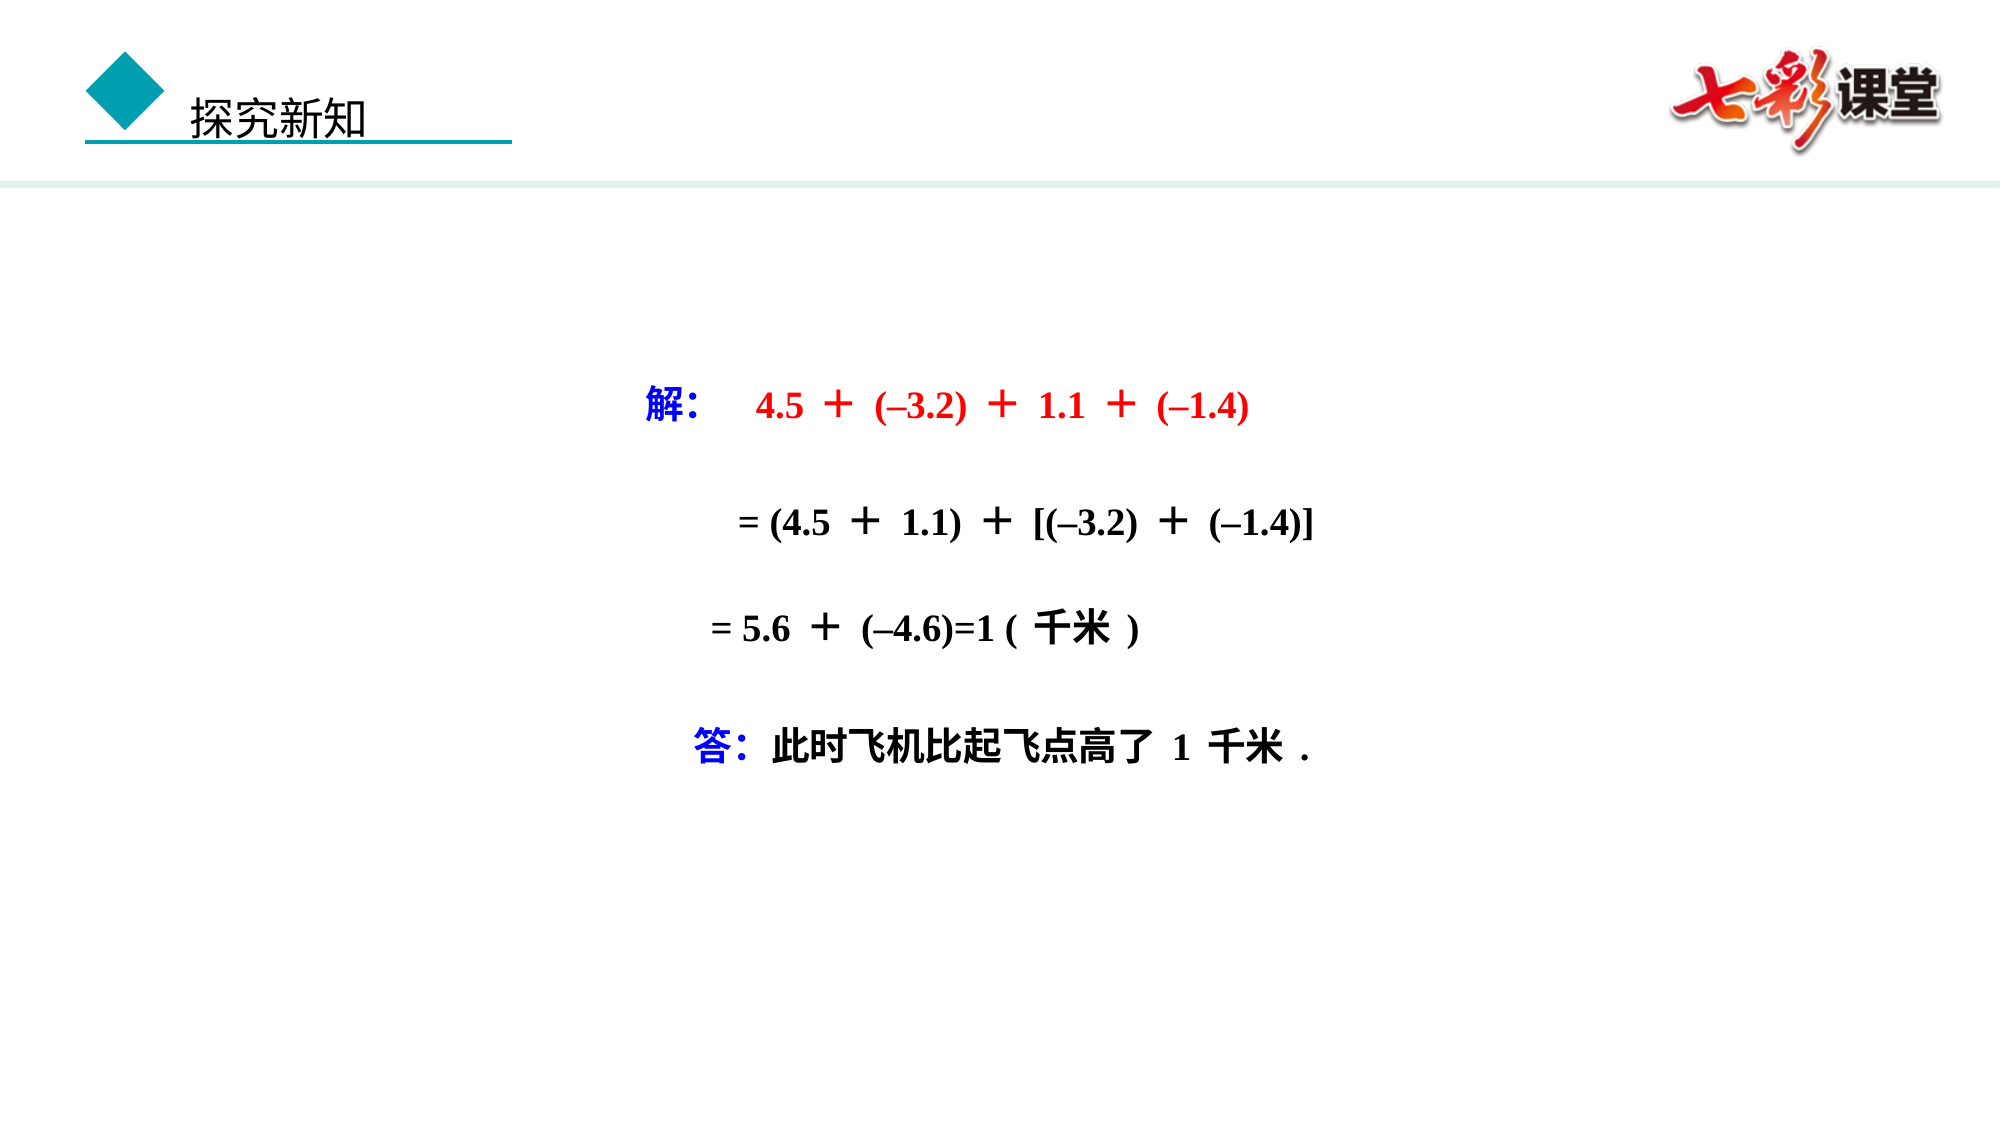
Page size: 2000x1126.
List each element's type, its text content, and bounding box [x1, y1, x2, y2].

text_box 解： 4.5＋(–3.2)＋1.1＋(–1.4) [625, 325, 1270, 437]
text_box = 5.6＋(–4.6)=1 (千米) [671, 548, 1160, 660]
text_box 答：此时飞机比起飞点高了1千米. [673, 667, 1331, 779]
picture [1666, 42, 1948, 157]
text_box = (4.5＋1.1)＋[(–3.2)＋(–1.4)] [698, 441, 1335, 553]
